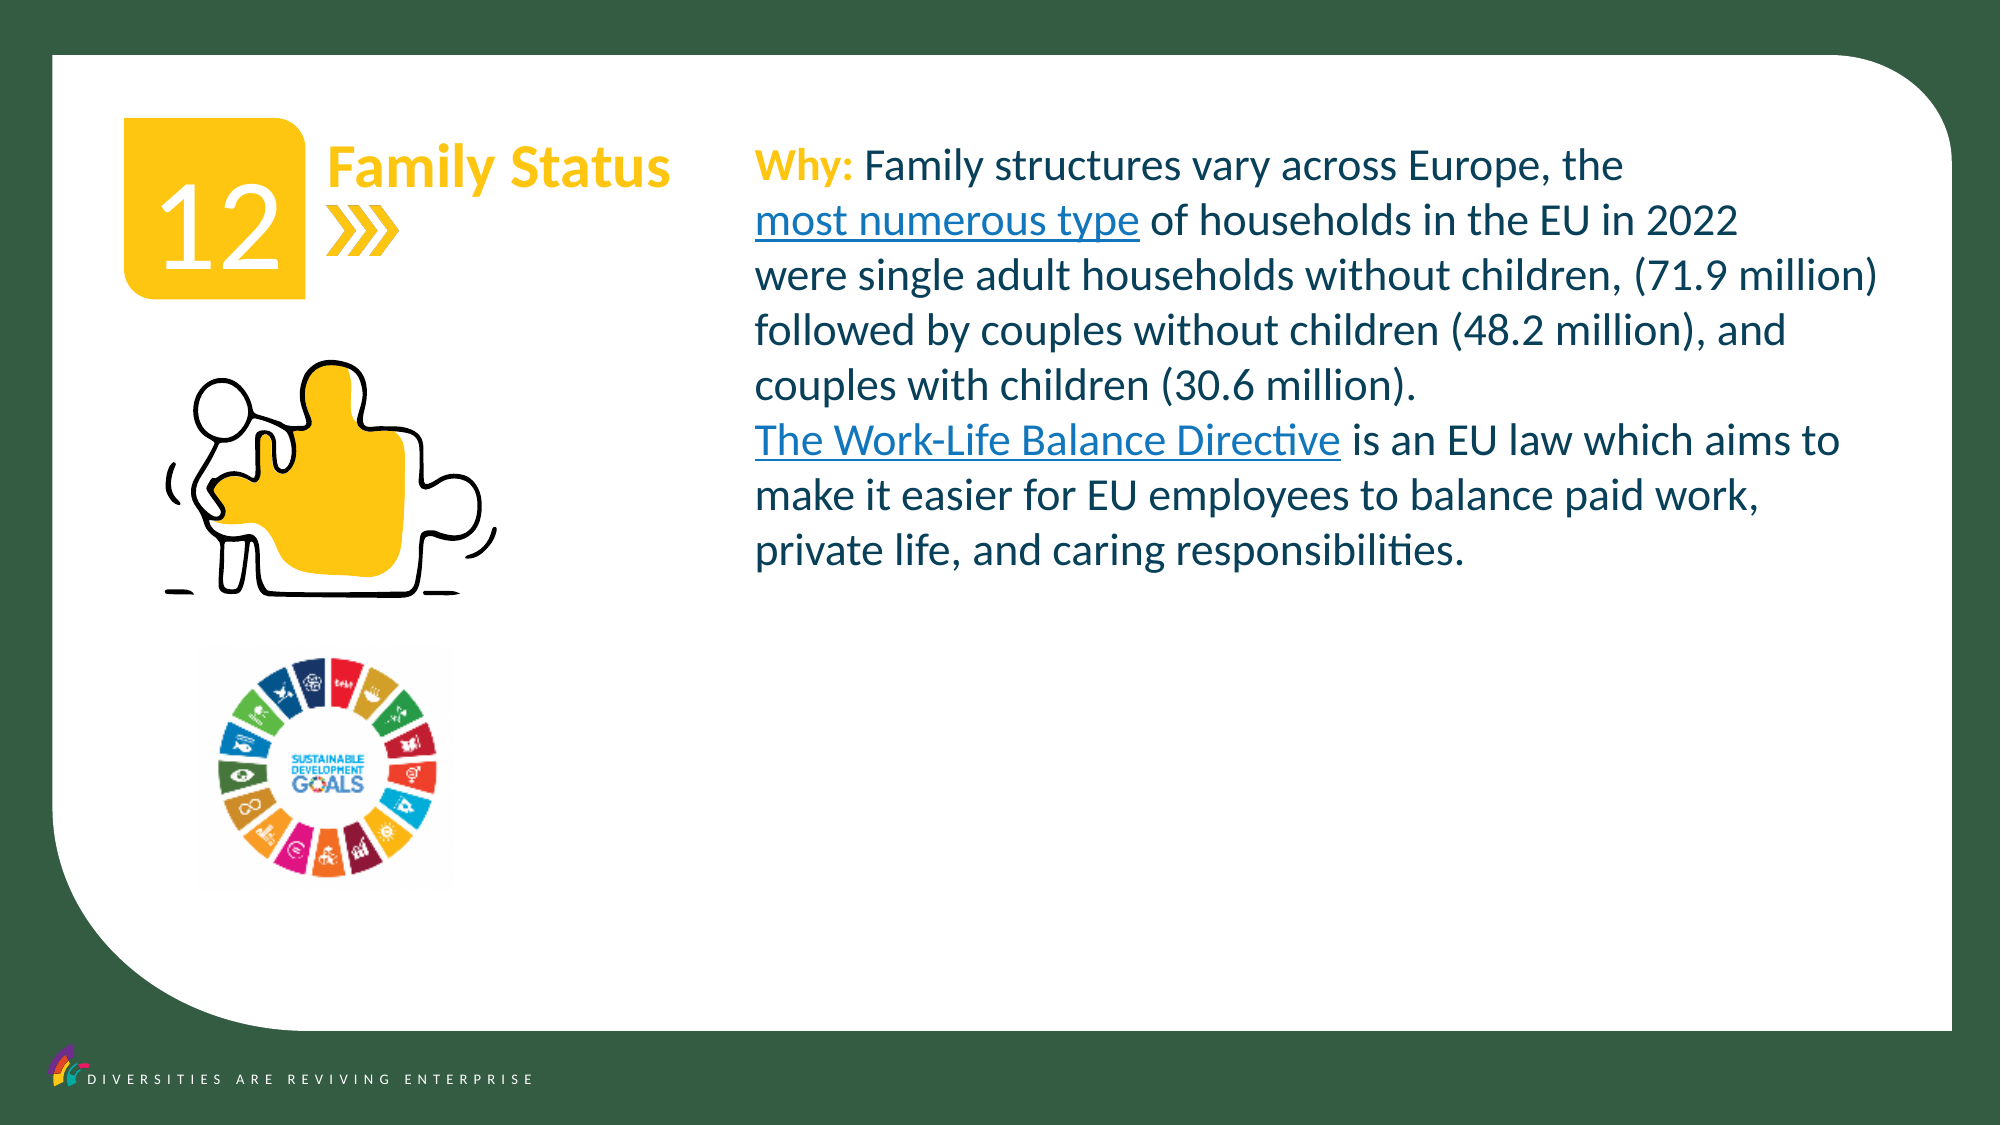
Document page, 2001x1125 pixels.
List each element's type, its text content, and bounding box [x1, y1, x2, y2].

picture [198, 646, 454, 890]
text_box Why: Family structures vary across Europe, the most numerous type of households in the EU in 2022 were single adult households without children, (71.9 million) followed by couples without children (48.2 million), and couples with children (30.6 million). The Work-Life Balance Directive is an EU law which aims to make it easier for EU employees to balance paid work, private life, and caring responsibilities. [739, 127, 1909, 324]
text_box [164, 359, 497, 598]
text_box 12 [117, 114, 299, 272]
text_box [123, 128, 307, 301]
text_box Family Status [313, 127, 711, 305]
picture [319, 187, 405, 274]
